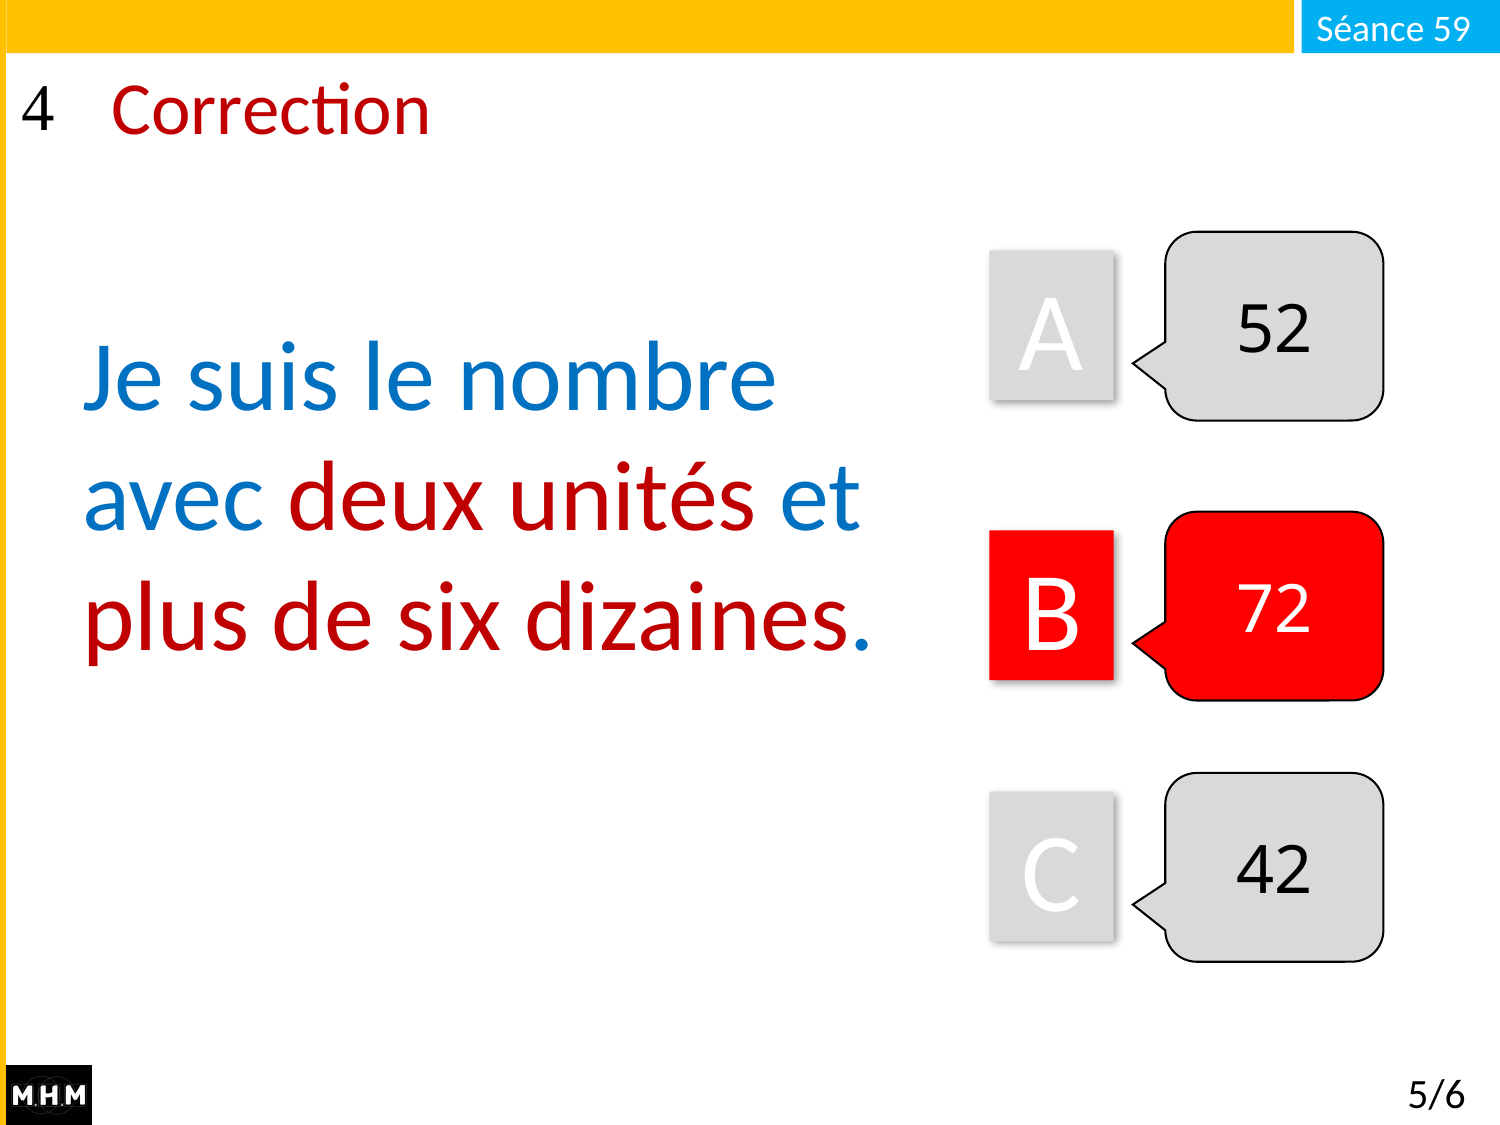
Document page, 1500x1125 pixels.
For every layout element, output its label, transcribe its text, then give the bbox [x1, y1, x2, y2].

text_box C [989, 791, 1114, 942]
text_box A [989, 250, 1114, 401]
picture [6, 1065, 92, 1125]
text_box 42 [1131, 771, 1385, 963]
list 5/6 [1373, 1064, 1500, 1125]
text_box 52 [1131, 230, 1385, 422]
text_box Je suis le nombre avec deux unités et plus de six dizaines. [67, 302, 905, 678]
text_box 72 [1131, 510, 1385, 702]
text_box B [989, 530, 1114, 681]
title Correction [96, 60, 1391, 160]
